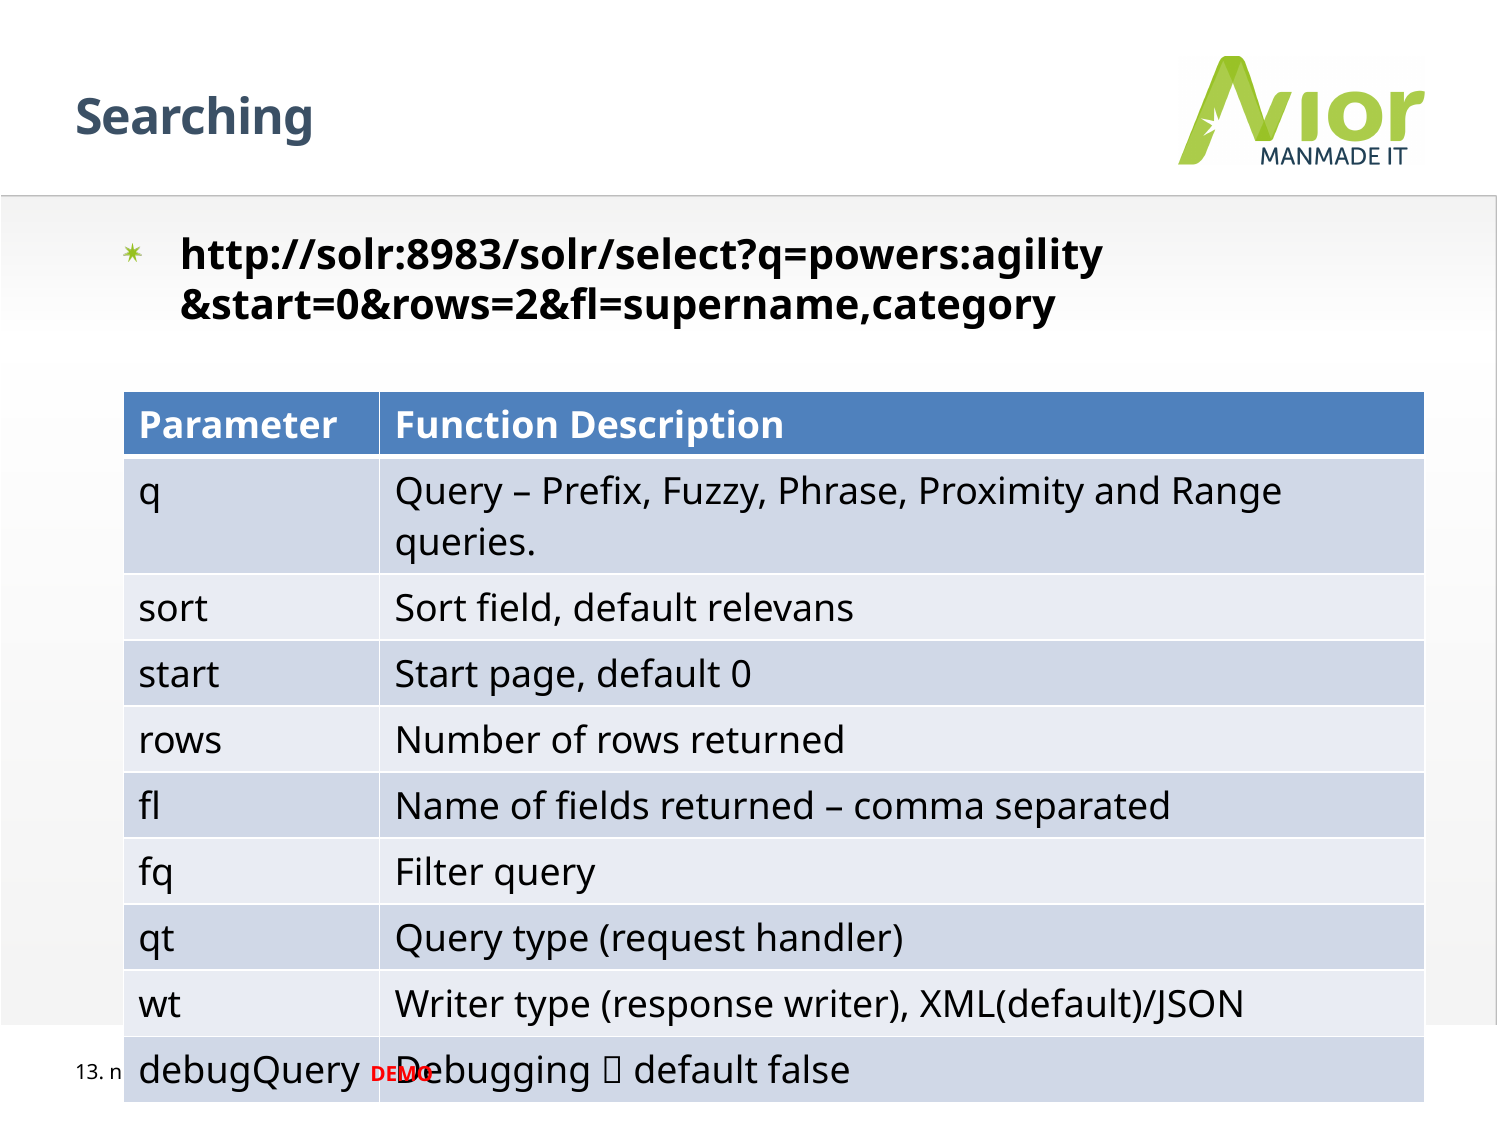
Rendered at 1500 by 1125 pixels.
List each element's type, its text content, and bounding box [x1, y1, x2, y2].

table_cell wt [124, 971, 379, 1036]
footer DEMO [370, 1042, 988, 1103]
table_cell Name of fields returned – comma separated [380, 773, 1424, 837]
table_cell Query – Prefix, Fuzzy, Phrase, Proximity and Range queries. [380, 459, 1424, 573]
table_cell rows [124, 707, 379, 771]
table_cell Writer type (response writer), XML(default)/JSON [380, 971, 1424, 1036]
table_cell Filter query [380, 839, 1424, 903]
title Searching [75, 45, 1142, 184]
table_header Parameter [124, 392, 379, 454]
list http://solr:8983/solr/select?q=powers:agility &start=0&rows=2&fl=supername,category [123, 227, 1425, 390]
table_cell qt [124, 905, 379, 969]
picture [1178, 56, 1425, 165]
table_cell q [124, 459, 379, 573]
table_cell Query type (request handler) [380, 905, 1424, 969]
picture [1, 194, 1499, 1025]
table_cell sort [124, 575, 379, 639]
table_cell fq [124, 839, 379, 903]
table_cell start [124, 641, 379, 705]
table_cell Sort field, default relevans [380, 575, 1424, 639]
table_cell fl [124, 773, 379, 837]
slide_number maj 2012 [75, 1042, 123, 1103]
table_cell Number of rows returned [380, 707, 1424, 771]
table_cell Start page, default 0 [380, 641, 1424, 705]
table_cell debugQuery [124, 1037, 379, 1102]
table_cell Debugging  default false [380, 1037, 1424, 1102]
table_header Function Description [380, 392, 1424, 454]
